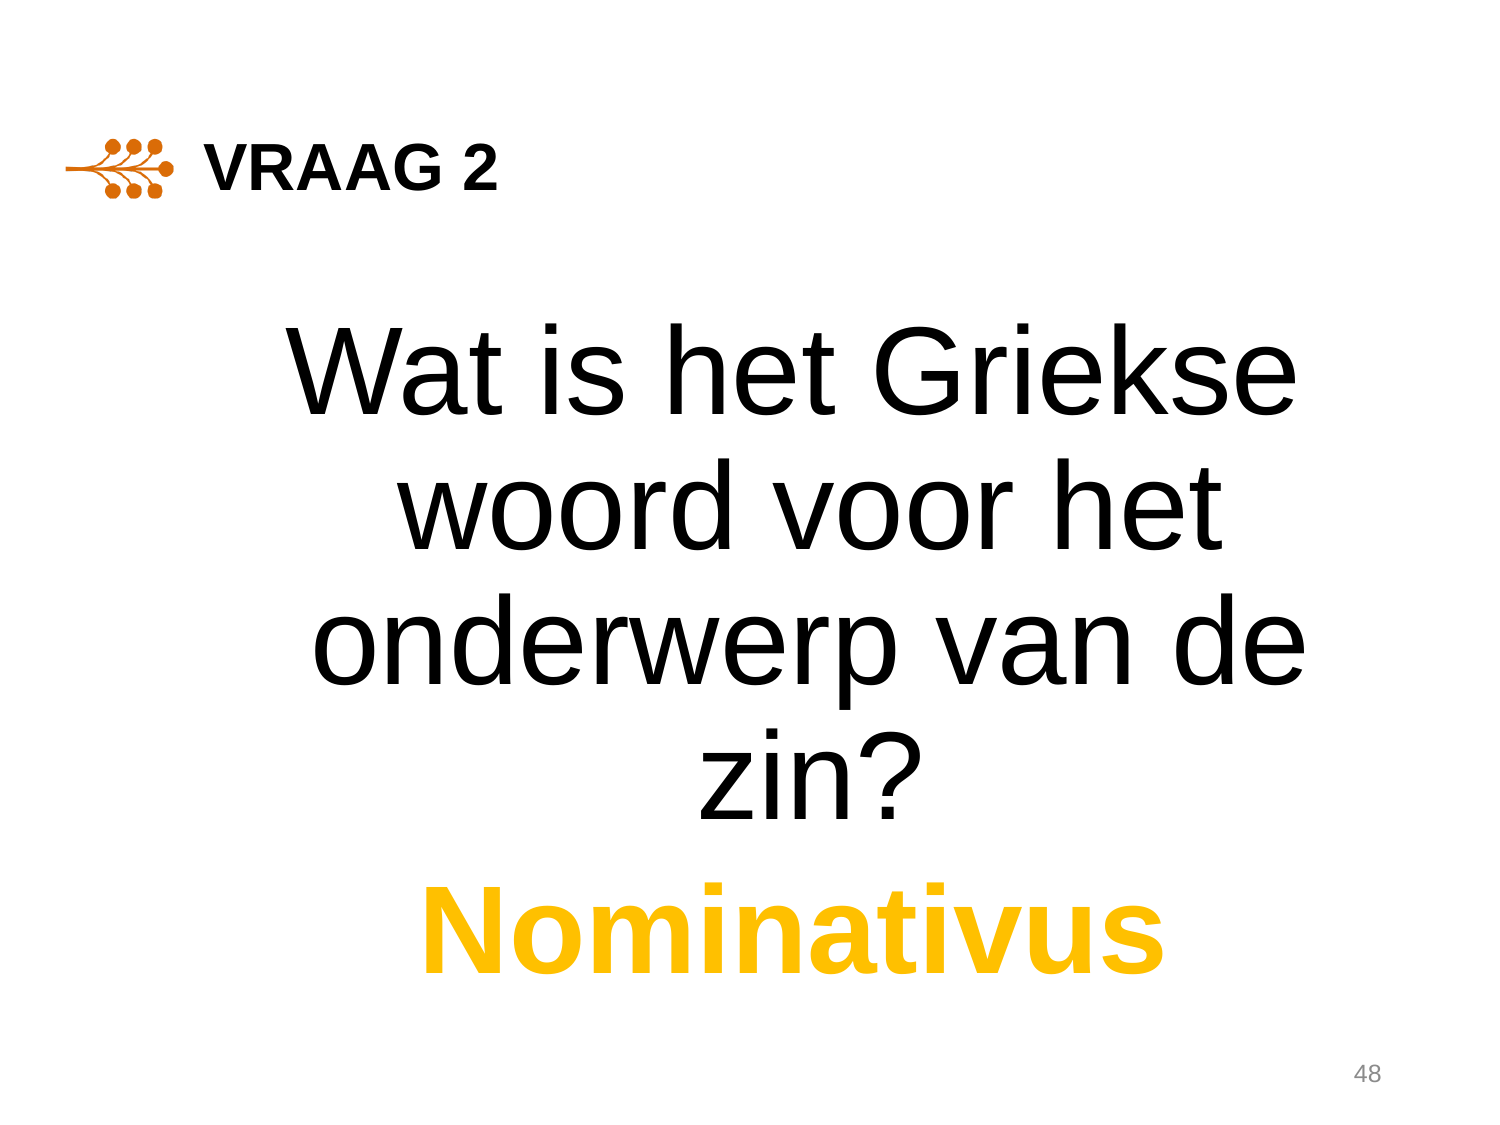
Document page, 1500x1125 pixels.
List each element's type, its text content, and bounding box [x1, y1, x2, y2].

title Vraag 2 [188, 59, 1397, 278]
picture [65, 138, 174, 199]
list Wat is het Griekse woord voor het onderwerp van de zin? Nominativus [190, 299, 1397, 1014]
slide_number 48 [1059, 1042, 1397, 1103]
